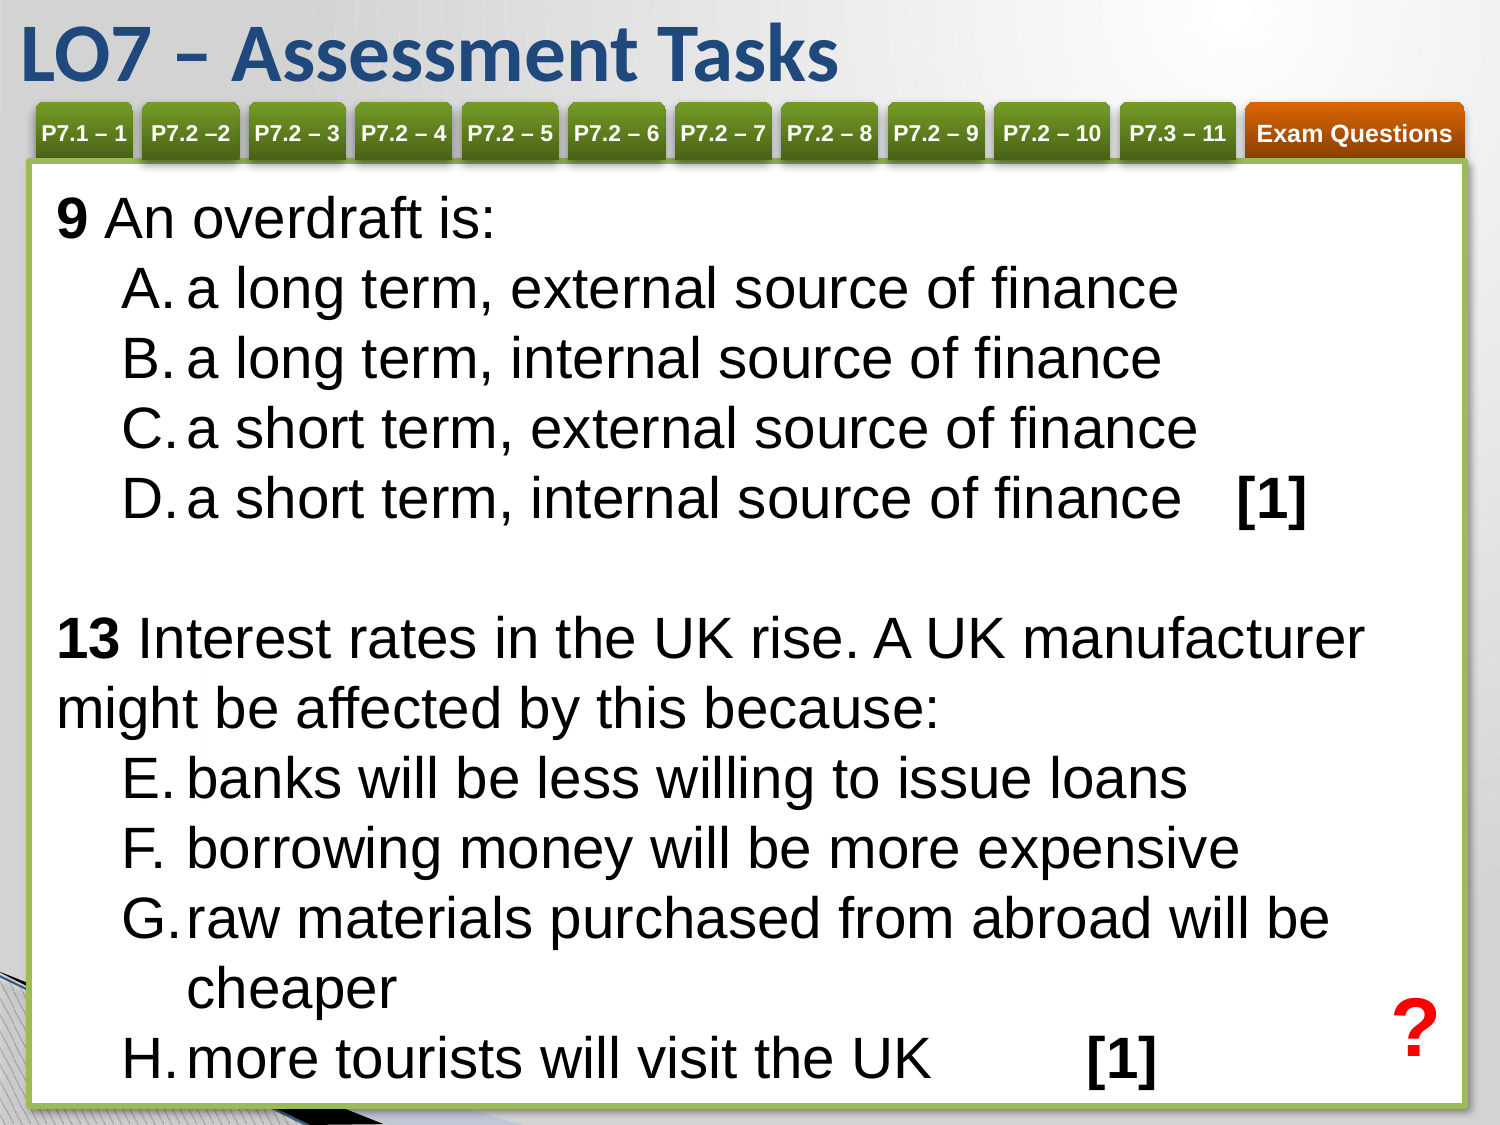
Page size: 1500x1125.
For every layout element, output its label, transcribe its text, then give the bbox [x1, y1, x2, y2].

picture [281, 1114, 303, 1125]
text_box 9 An overdraft is: a long term, external source of finance a long term, internal source of finance a short term, external source of finance a short term, internal source of finance [1] 13 Interest rates in the UK rise. A UK manufacturer might be affected by this because: banks will be less willing to issue loans borrowing money will be more expensive raw materials purchased from abroad will be cheaper more tourists will visit the UK [1] [41, 172, 1448, 1098]
text_box LO7 – Assessment Tasks [5, 7, 1459, 90]
text_box ? [1375, 966, 1435, 1081]
